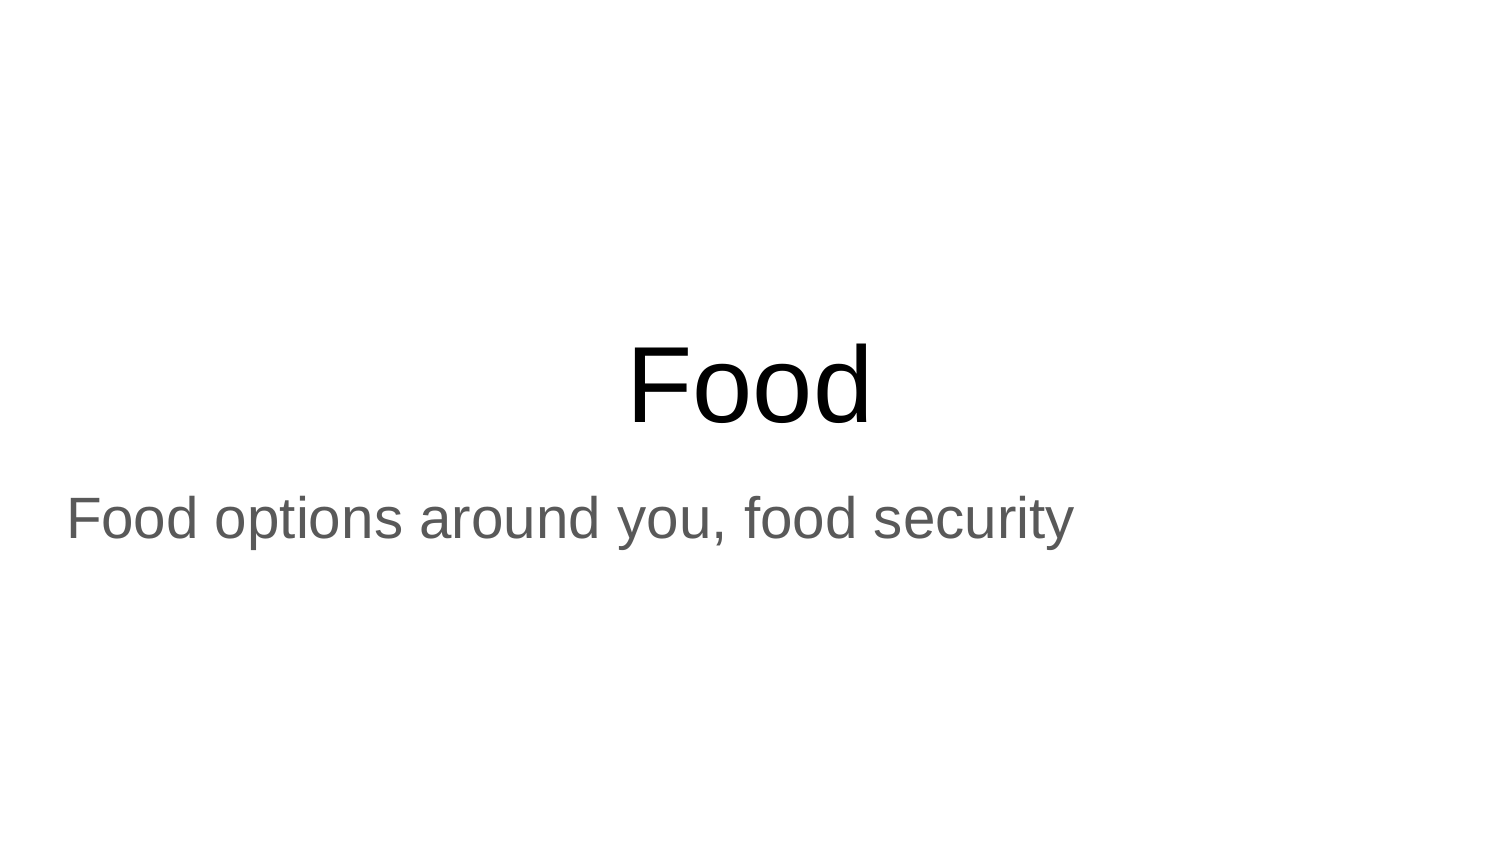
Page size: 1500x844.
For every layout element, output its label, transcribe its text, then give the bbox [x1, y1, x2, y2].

subtitle Food options around you, food security [51, 464, 1449, 595]
title Food [51, 122, 1449, 459]
